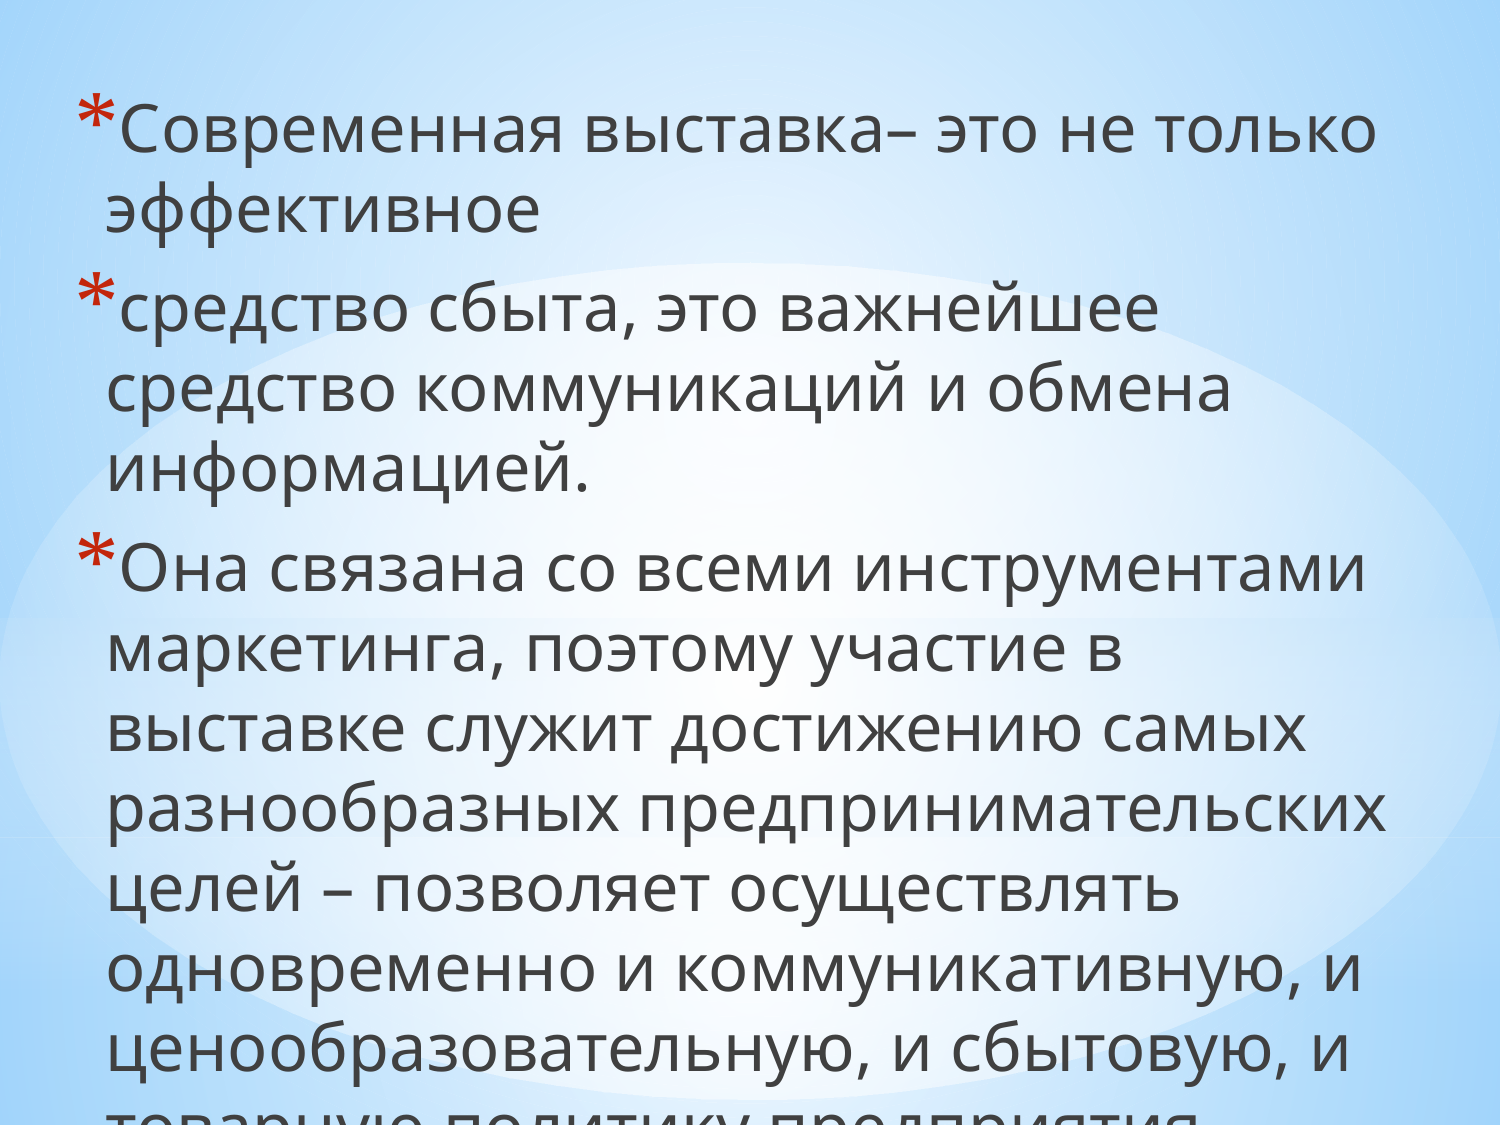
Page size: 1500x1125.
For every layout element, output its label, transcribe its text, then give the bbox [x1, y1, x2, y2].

list Современная выставка– это не только эффективное средство сбыта, это важнейшее средство коммуникаций и обмена информацией. Она связана со всеми инструментами маркетинга, поэтому участие в выставке служит достижению самых разнообразных предпринимательских целей – позволяет осуществлять одновременно и коммуникативную, и ценообразовательную, и сбытовую, и товарную политику предприятия. [53, 78, 1436, 1083]
